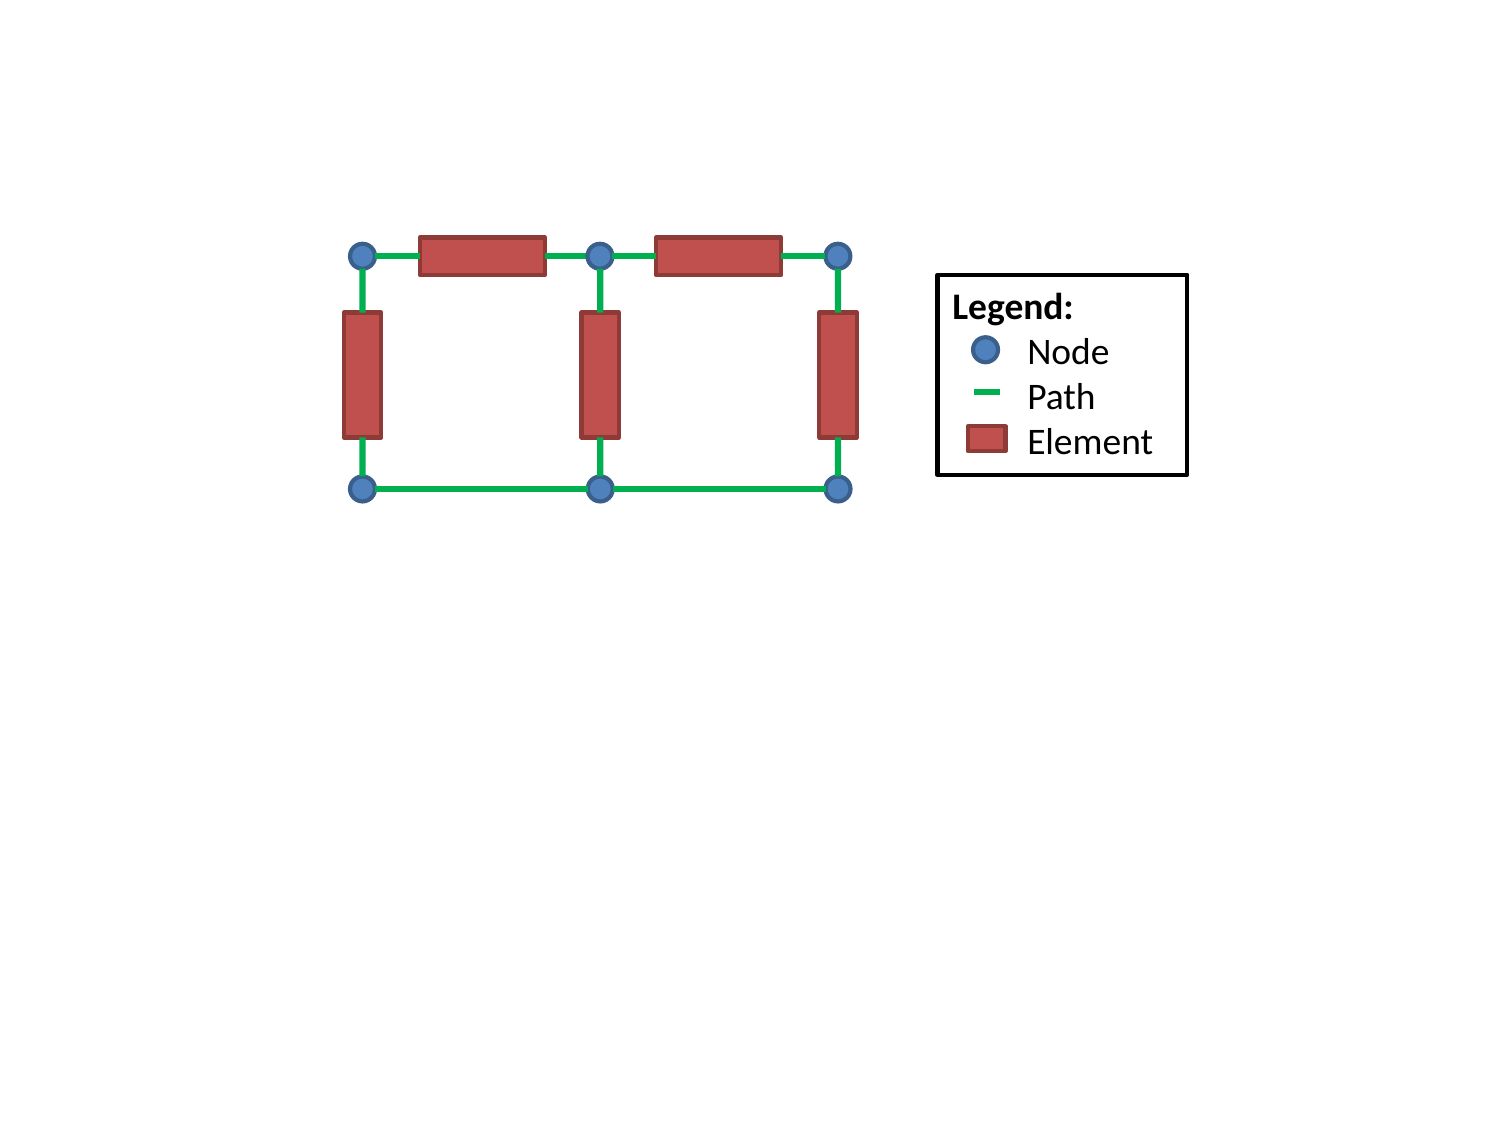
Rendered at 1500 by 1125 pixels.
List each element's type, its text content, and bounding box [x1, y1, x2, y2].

text_box [970, 335, 1001, 365]
text_box [347, 474, 377, 504]
text_box [586, 474, 615, 504]
text_box [347, 241, 377, 271]
text_box [654, 235, 783, 277]
text_box [418, 235, 547, 277]
text_box [823, 475, 853, 504]
text_box [966, 424, 1008, 453]
text_box [342, 310, 383, 440]
text_box Legend: Node Path Element [935, 273, 1189, 477]
text_box [579, 310, 621, 440]
text_box [817, 310, 859, 440]
text_box [823, 241, 853, 271]
text_box [585, 241, 615, 271]
